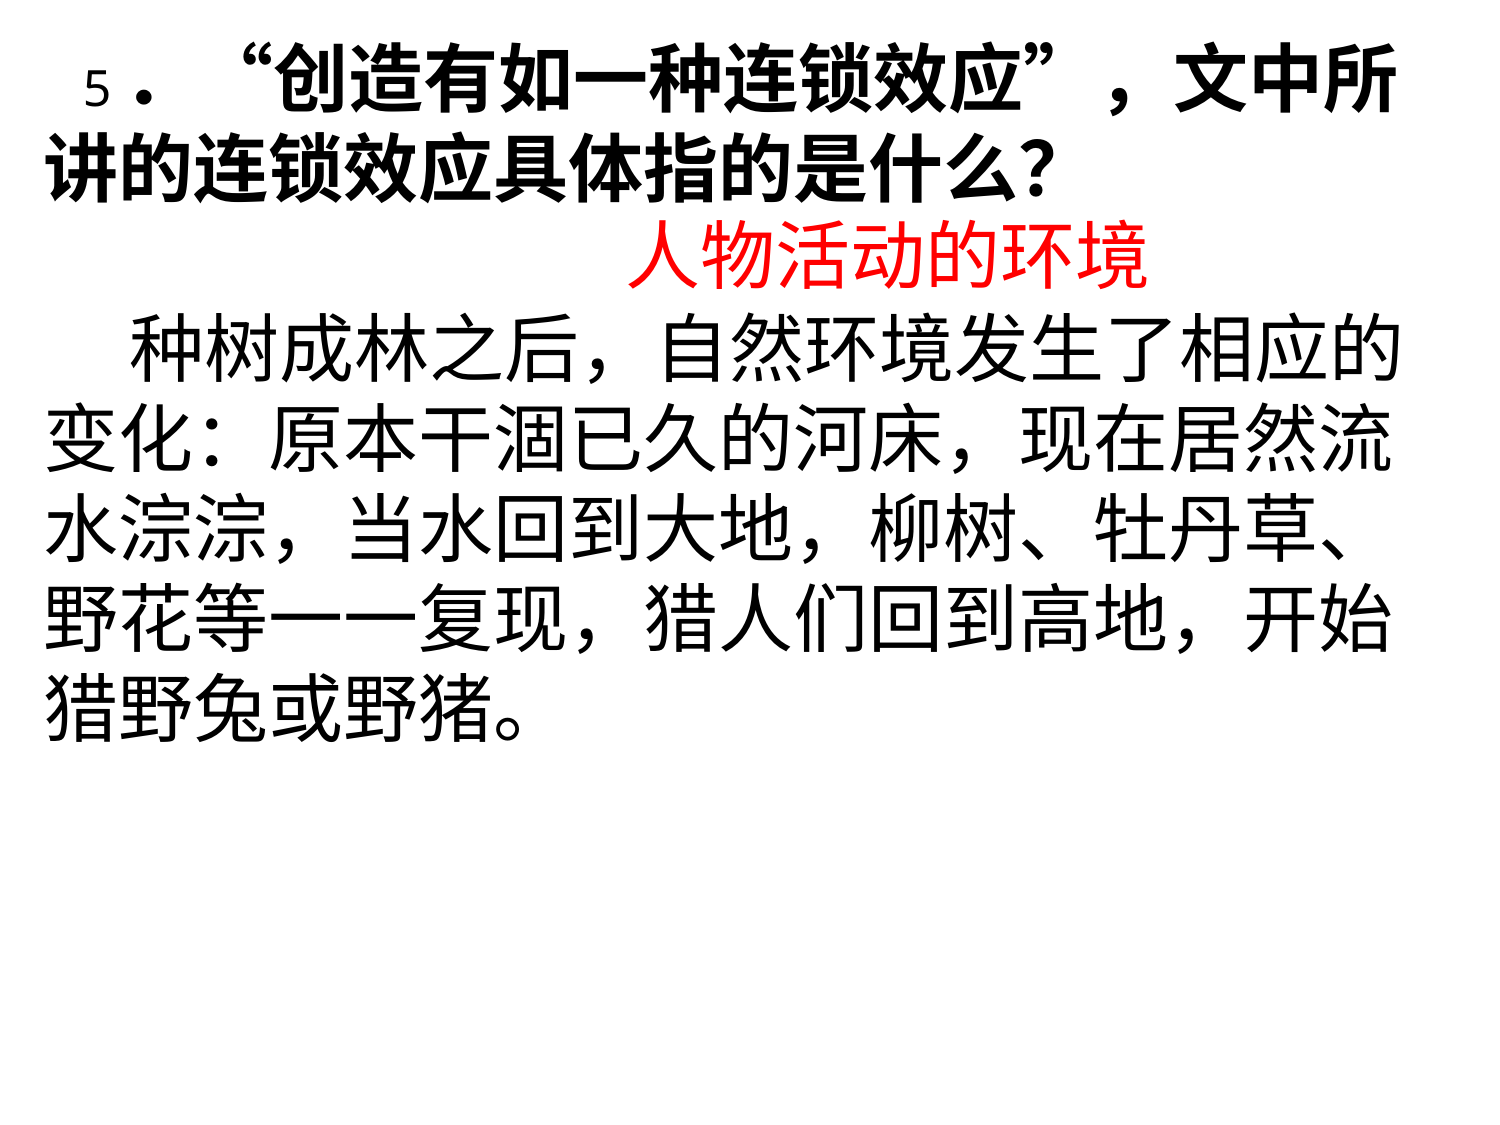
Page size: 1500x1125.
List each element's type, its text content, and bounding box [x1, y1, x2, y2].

text_box 5．“创造有如一种连锁效应”，文中所讲的连锁效应具体指的是什么？ 种树成林之后，自然环境发生了相应的变化：原本干涸已久的河床，现在居然流水淙淙，当水回到大地，柳树、牡丹草、野花等一一复现，猎人们回到高地，开始猎野兔或野猪。 [29, 23, 1476, 759]
text_box 人物活动的环境 [611, 201, 1426, 307]
